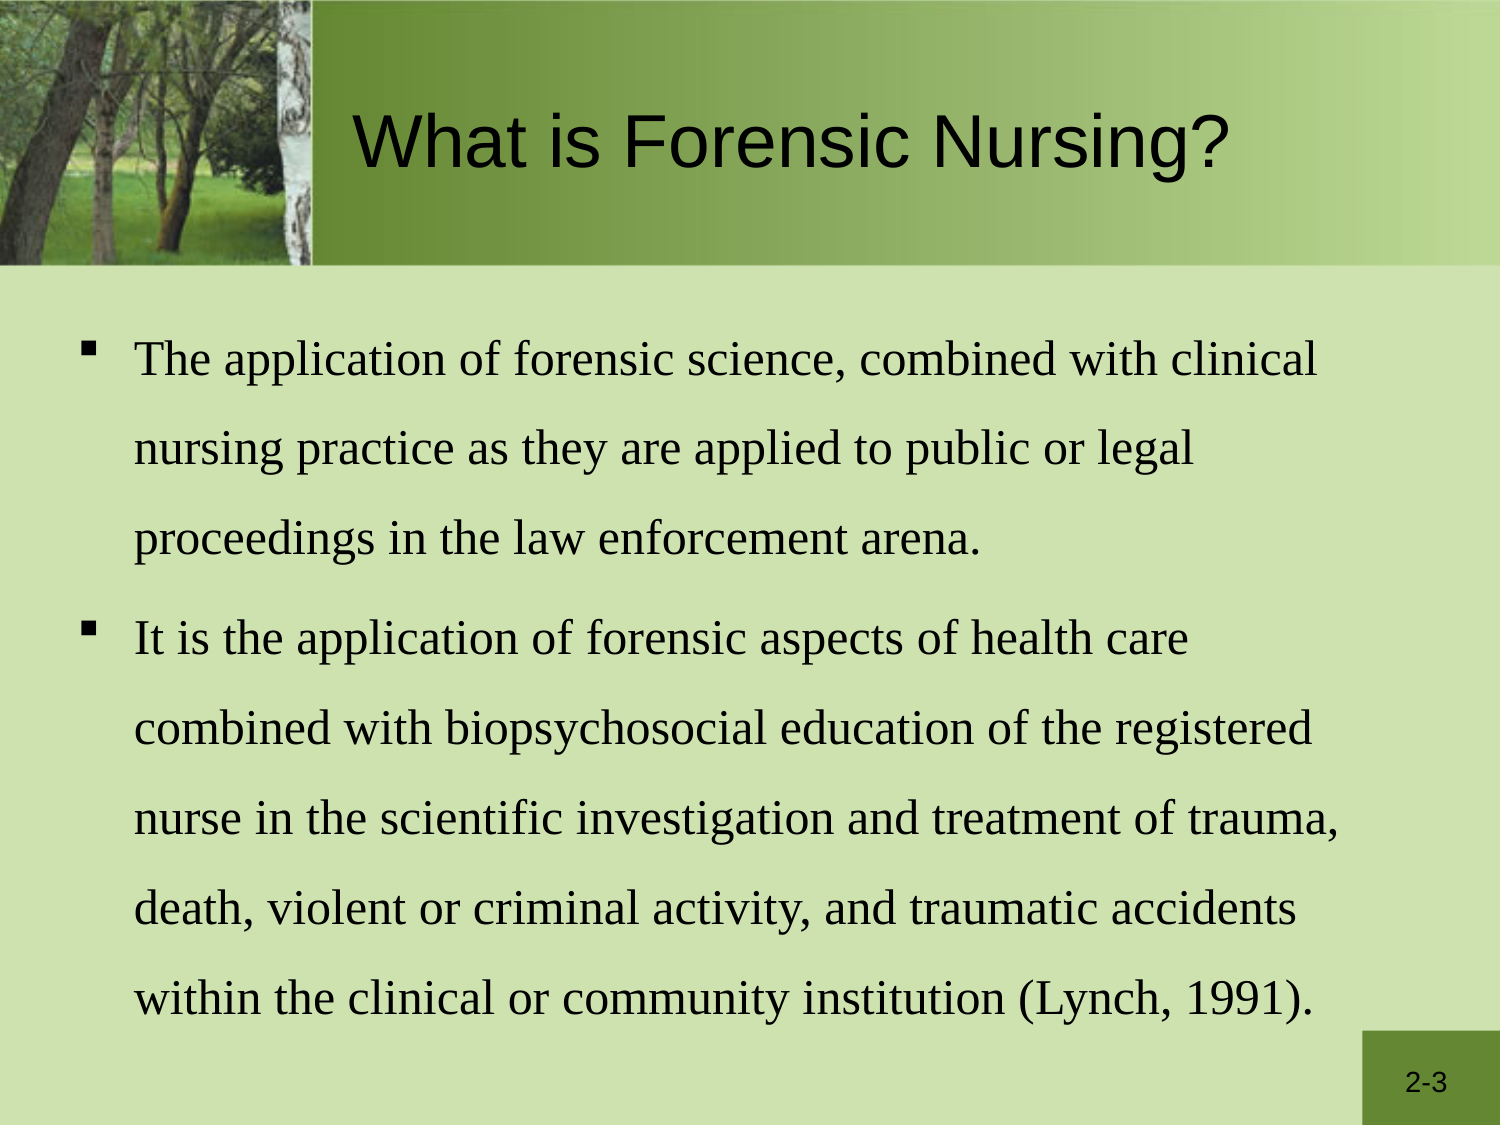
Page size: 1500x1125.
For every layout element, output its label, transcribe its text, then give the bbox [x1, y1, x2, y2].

picture [0, 0, 1500, 1125]
slide_number 2-3 [1149, 1031, 1463, 1107]
list The application of forensic science, combined with clinical nursing practice as they are applied to public or legal proceedings in the law enforcement arena. It is the application of forensic aspects of health care combined with biopsychosocial education of the registered nurse in the scientific investigation and treatment of trauma, death, violent or criminal activity, and traumatic accidents within the clinical or community institution (Lynch, 1991). [62, 287, 1375, 1000]
title What is Forensic Nursing? [337, 24, 1438, 250]
